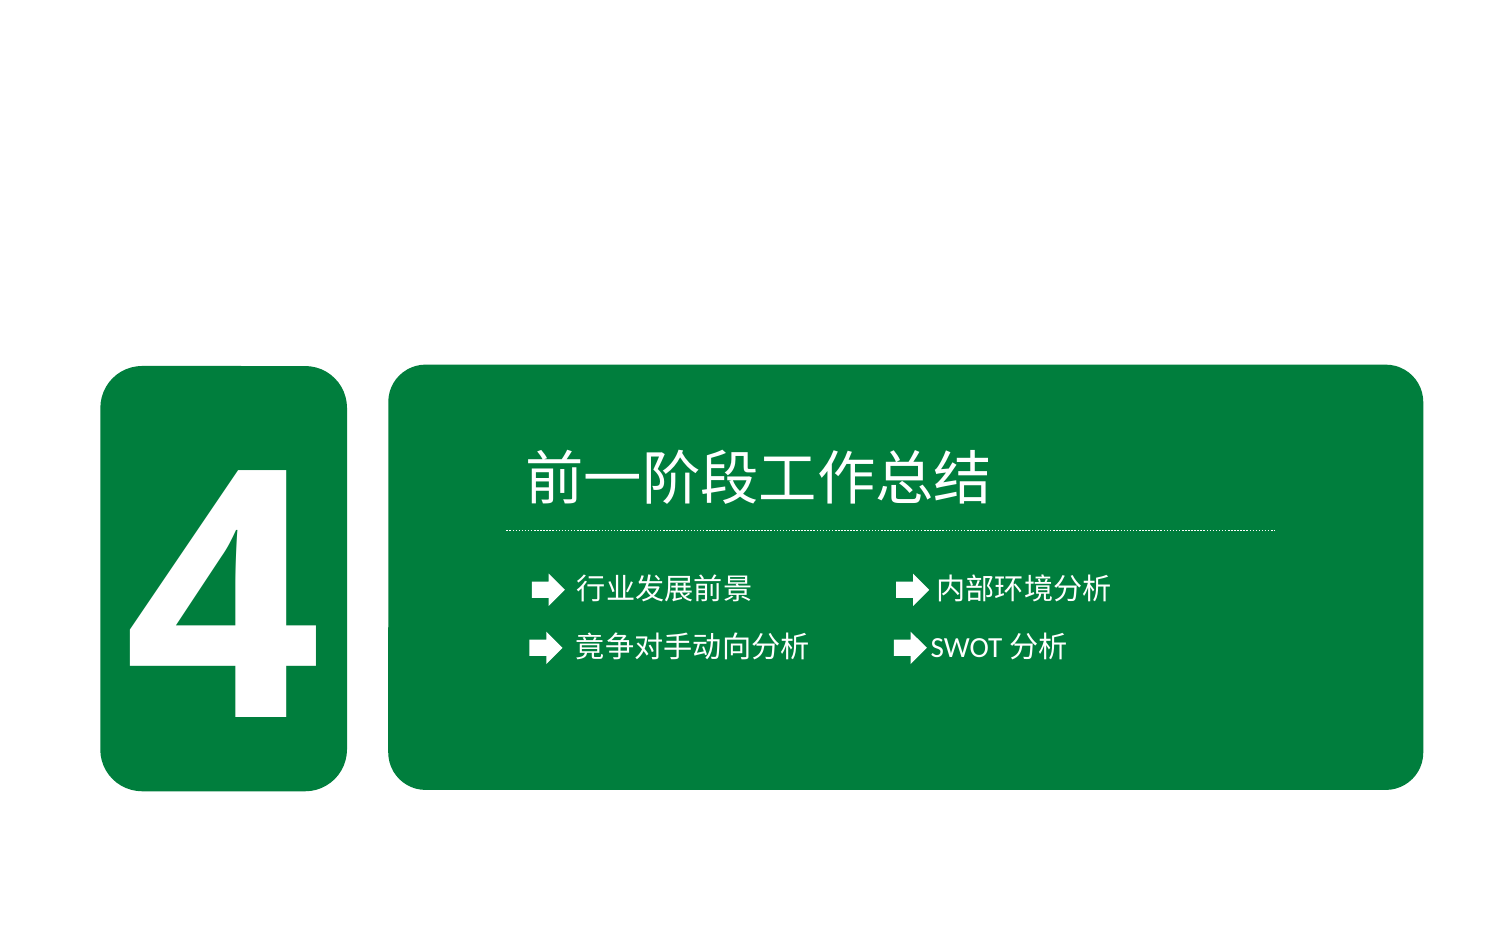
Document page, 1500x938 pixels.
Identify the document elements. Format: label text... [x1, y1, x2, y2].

text_box 竟争对手动向分析 [561, 621, 825, 671]
text_box 内部环境分析 [921, 563, 1127, 613]
text_box 前一阶段工作总结 [511, 433, 1011, 519]
text_box SWOT分析 [915, 621, 1083, 671]
text_box [894, 571, 921, 608]
text_box 4 [109, 364, 337, 795]
text_box [529, 571, 562, 608]
text_box [337, 377, 350, 780]
text_box [98, 379, 109, 779]
text_box [386, 362, 1426, 793]
text_box [891, 629, 915, 666]
text_box [527, 629, 561, 666]
text_box 行业发展前景 [562, 563, 768, 613]
